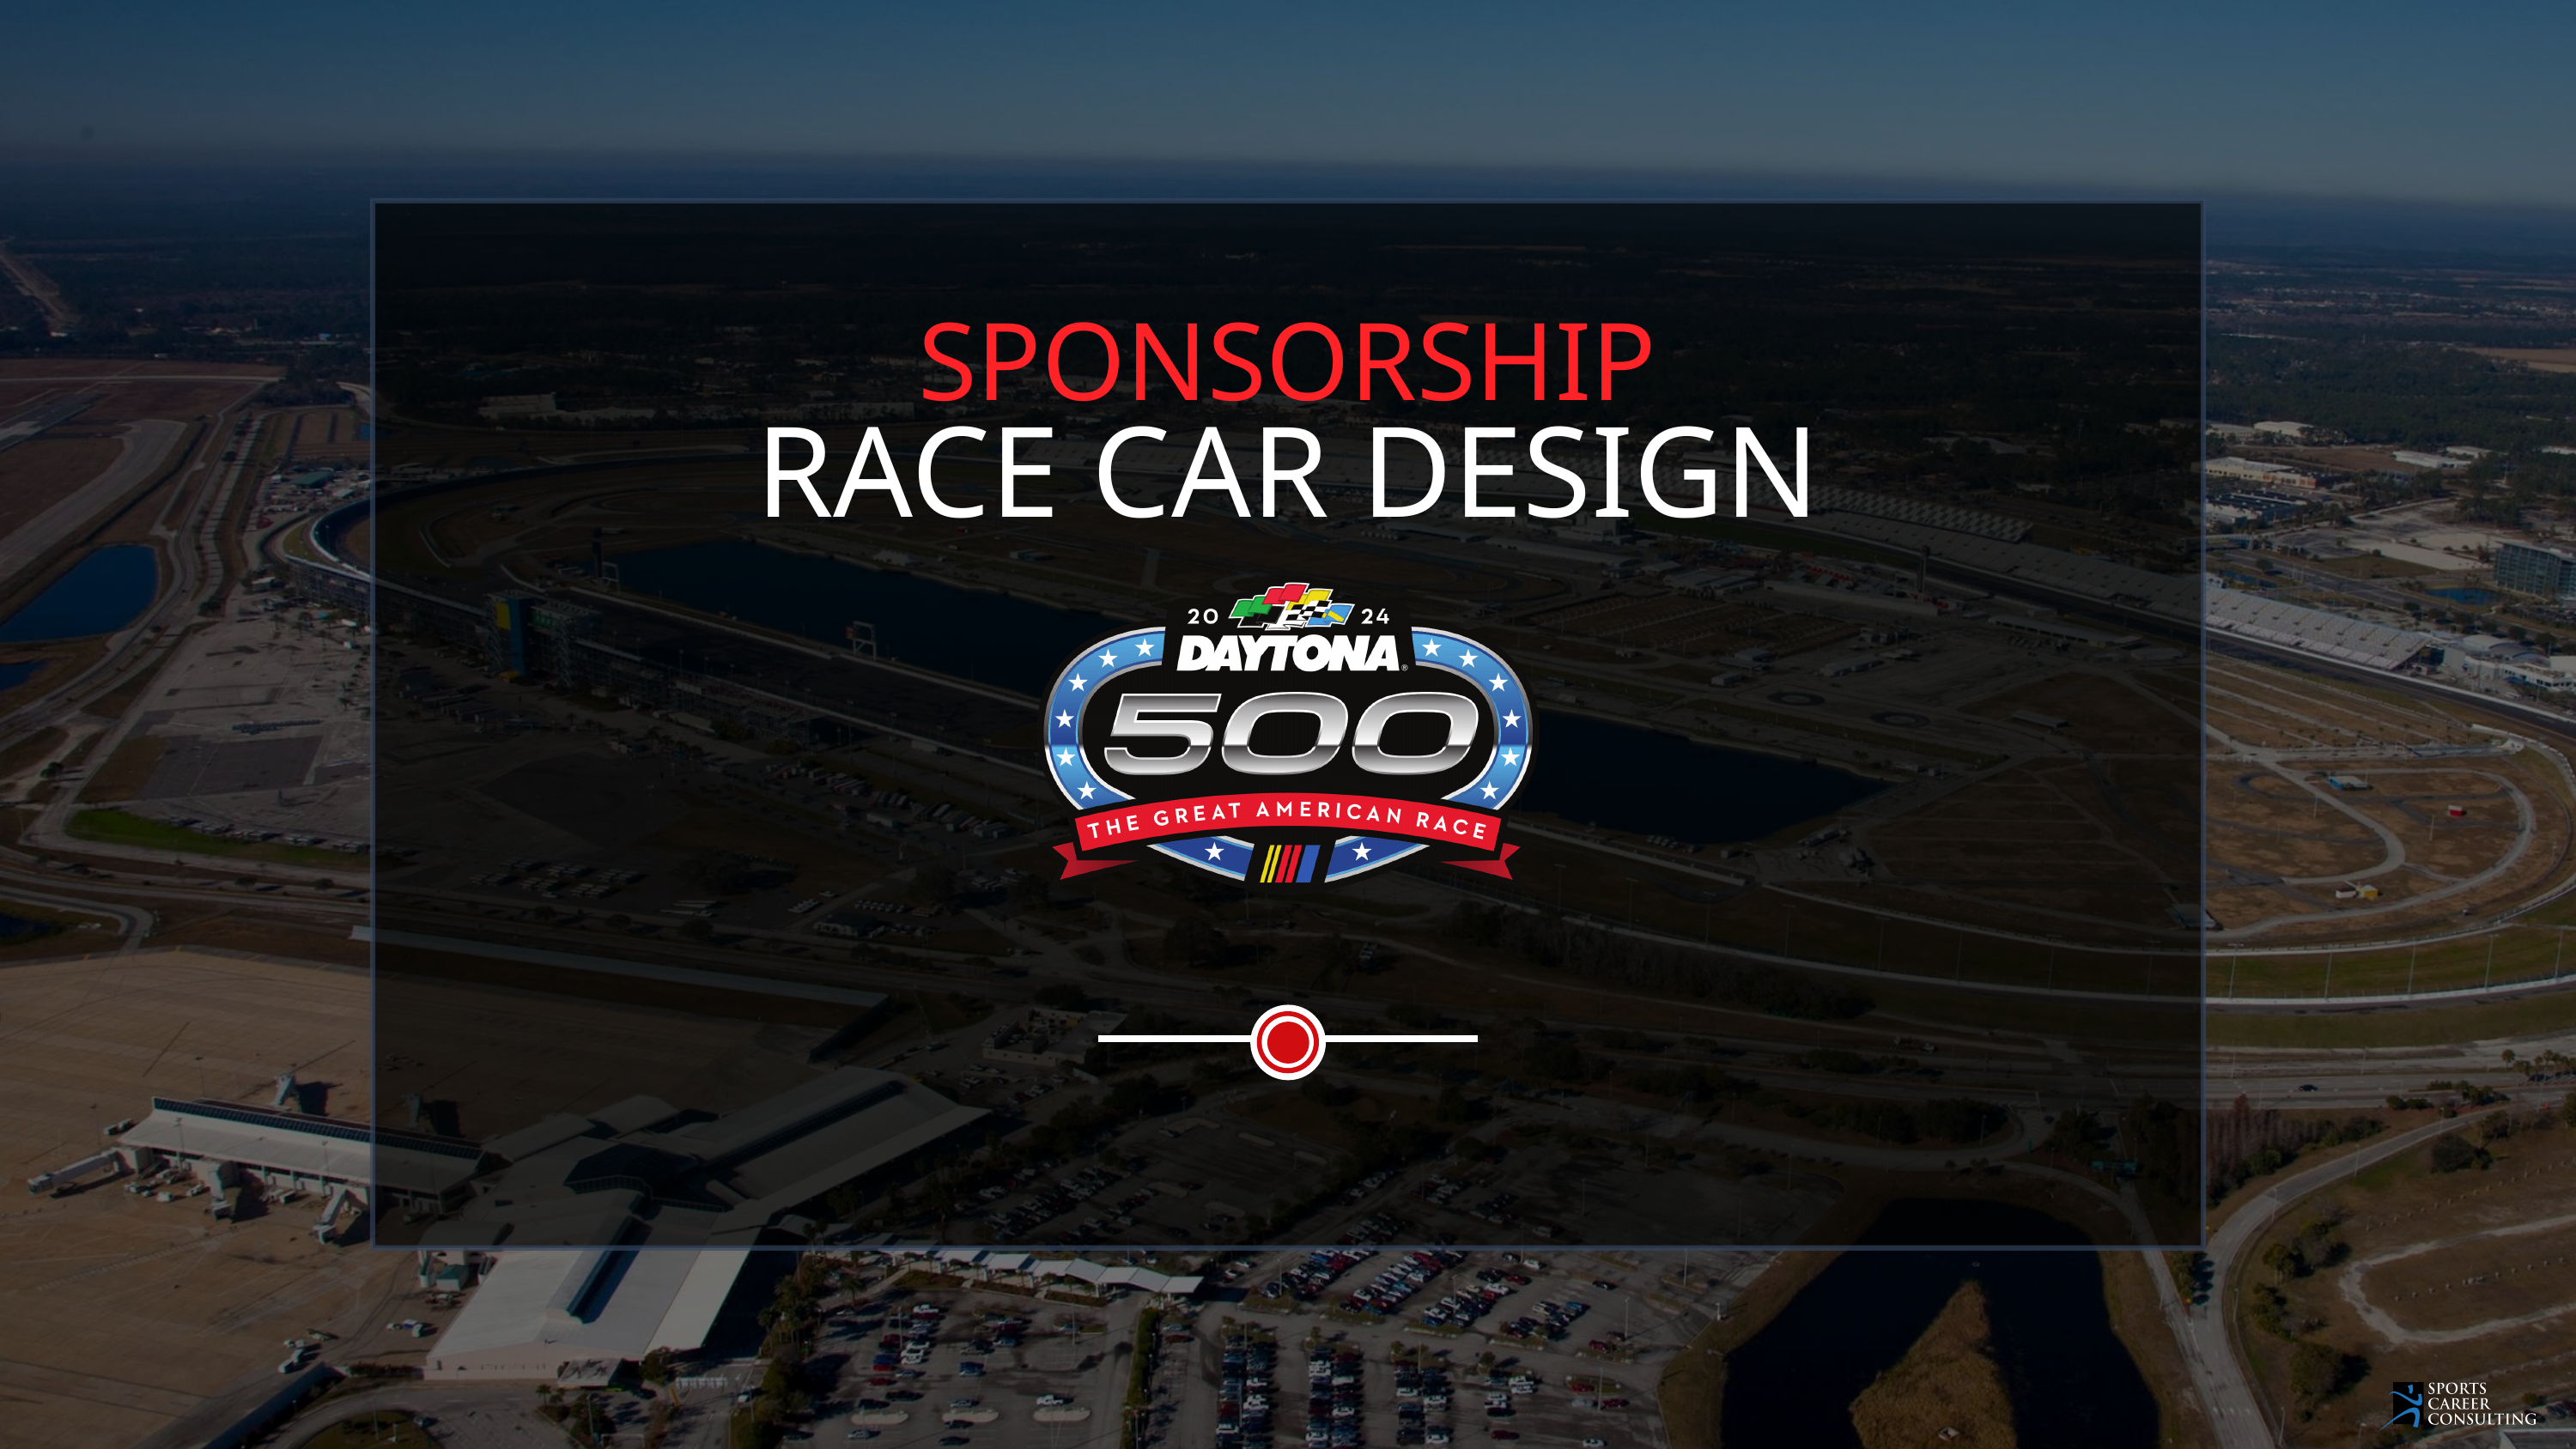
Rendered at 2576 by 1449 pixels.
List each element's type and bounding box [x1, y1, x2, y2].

text_box [0, 0, 2576, 1449]
text_box [2376, 1380, 2536, 1434]
text_box [1249, 1004, 1327, 1081]
text_box [372, 190, 2204, 1248]
picture [1036, 576, 1540, 895]
